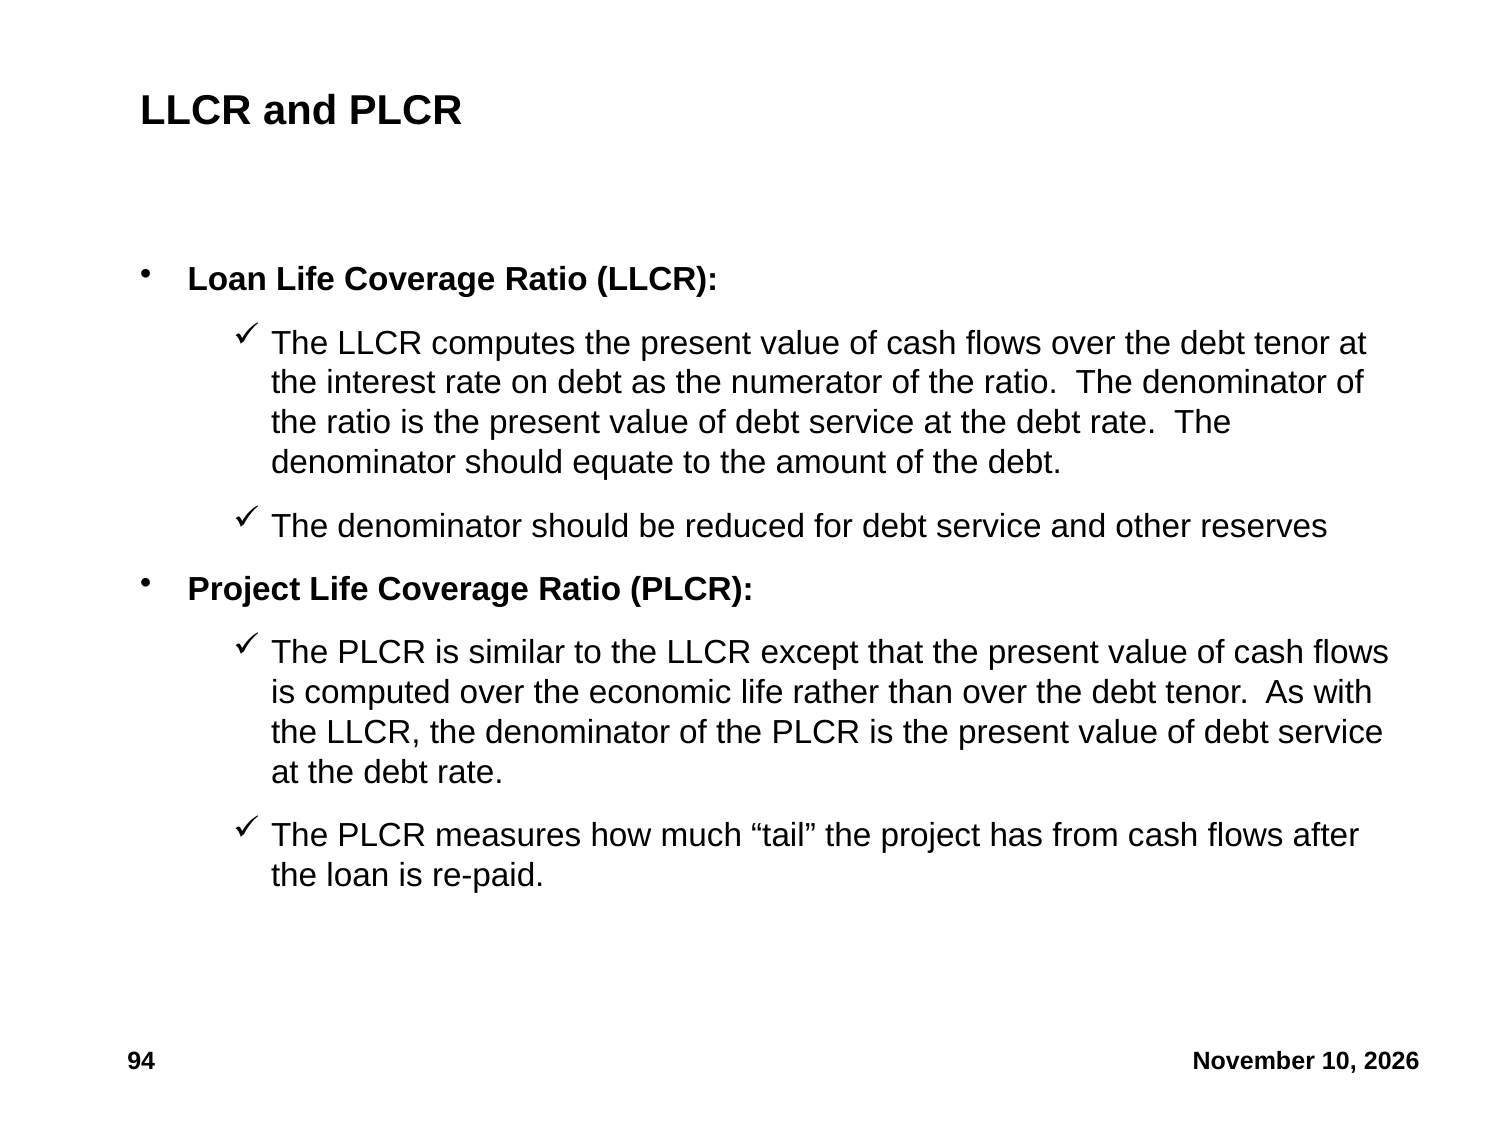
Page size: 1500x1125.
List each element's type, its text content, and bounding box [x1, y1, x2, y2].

title LLCR and PLCR [124, 74, 1376, 226]
list Loan Life Coverage Ratio (LLCR): The LLCR computes the present value of cash flows over the debt tenor at the interest rate on debt as the numerator of the ratio. The denominator of the ratio is the present value of debt service at the debt rate. The denominator should equate to the amount of the debt. The denominator should be reduced for debt service and other reserves Project Life Coverage Ratio (PLCR): The PLCR is similar to the LLCR except that the present value of cash flows is computed over the economic life rather than over the debt tenor. As with the LLCR, the denominator of the PLCR is the present value of debt service at the debt rate. The PLCR measures how much “tail” the project has from cash flows after the loan is re-paid. [124, 249, 1413, 1001]
